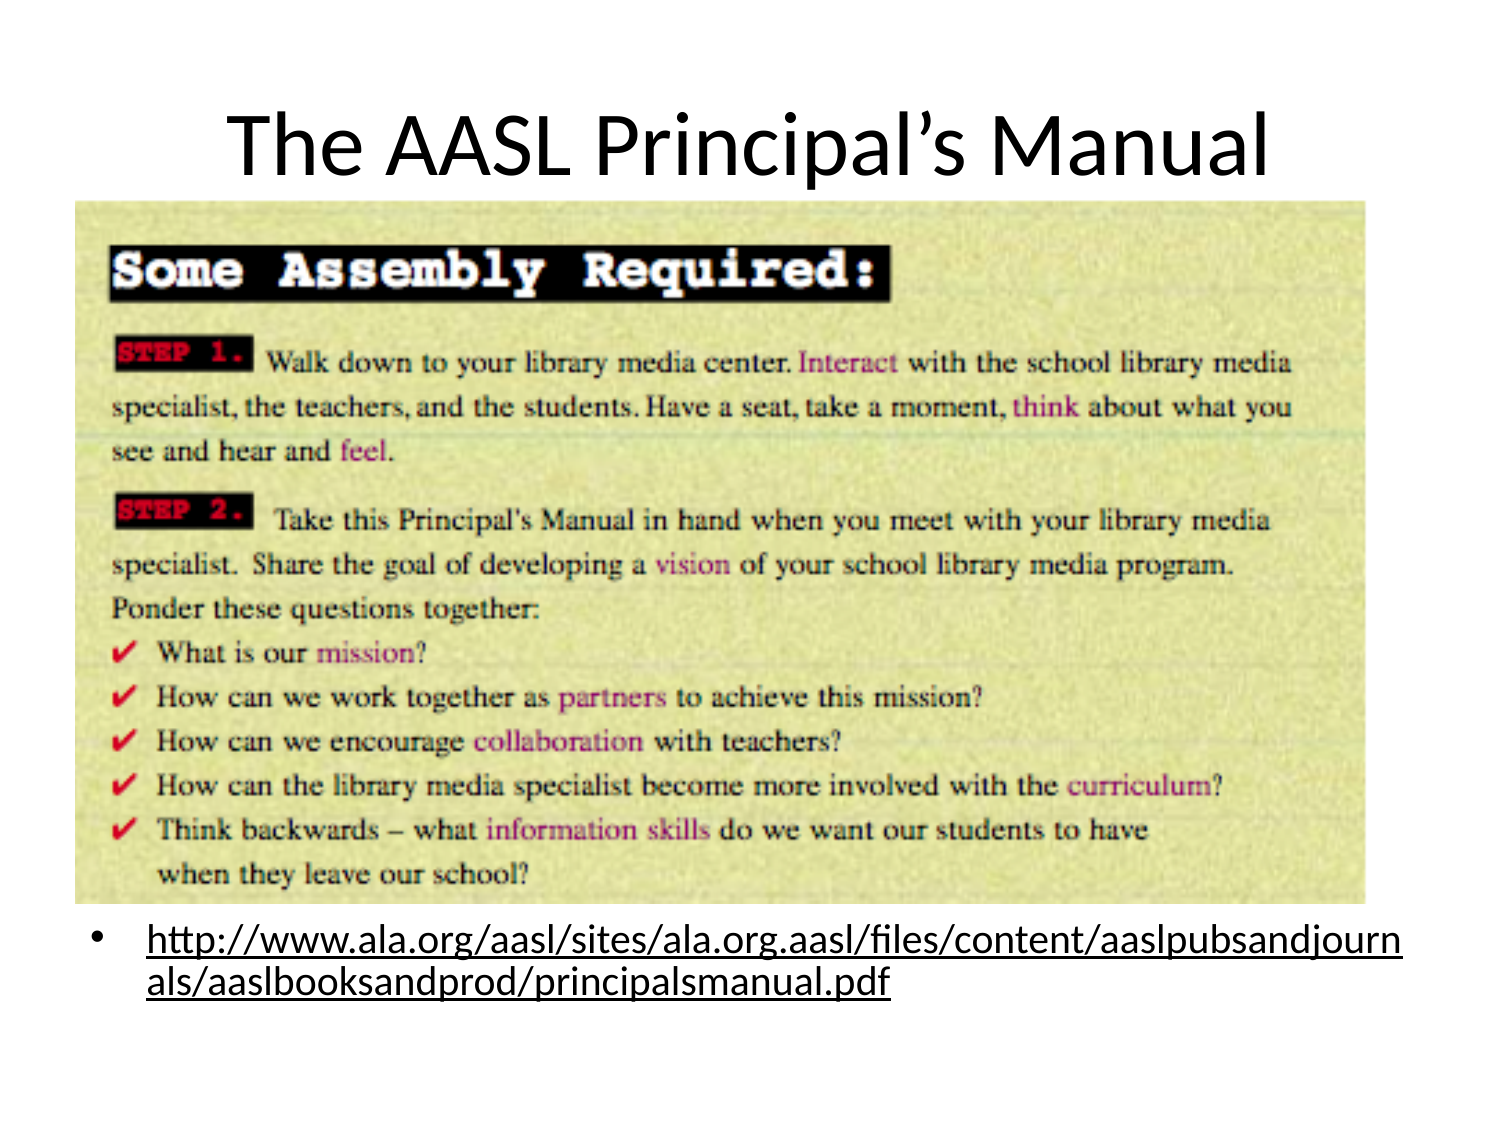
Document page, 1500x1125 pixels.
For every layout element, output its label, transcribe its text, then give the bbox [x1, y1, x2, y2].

picture [74, 198, 1369, 905]
title The AASL Principal’s Manual [75, 45, 1425, 233]
list http://www.ala.org/aasl/sites/ala.org.aasl/files/content/aaslpubsandjournals/aaslbooksandprod/principalsmanual.pdf [75, 904, 1425, 1109]
